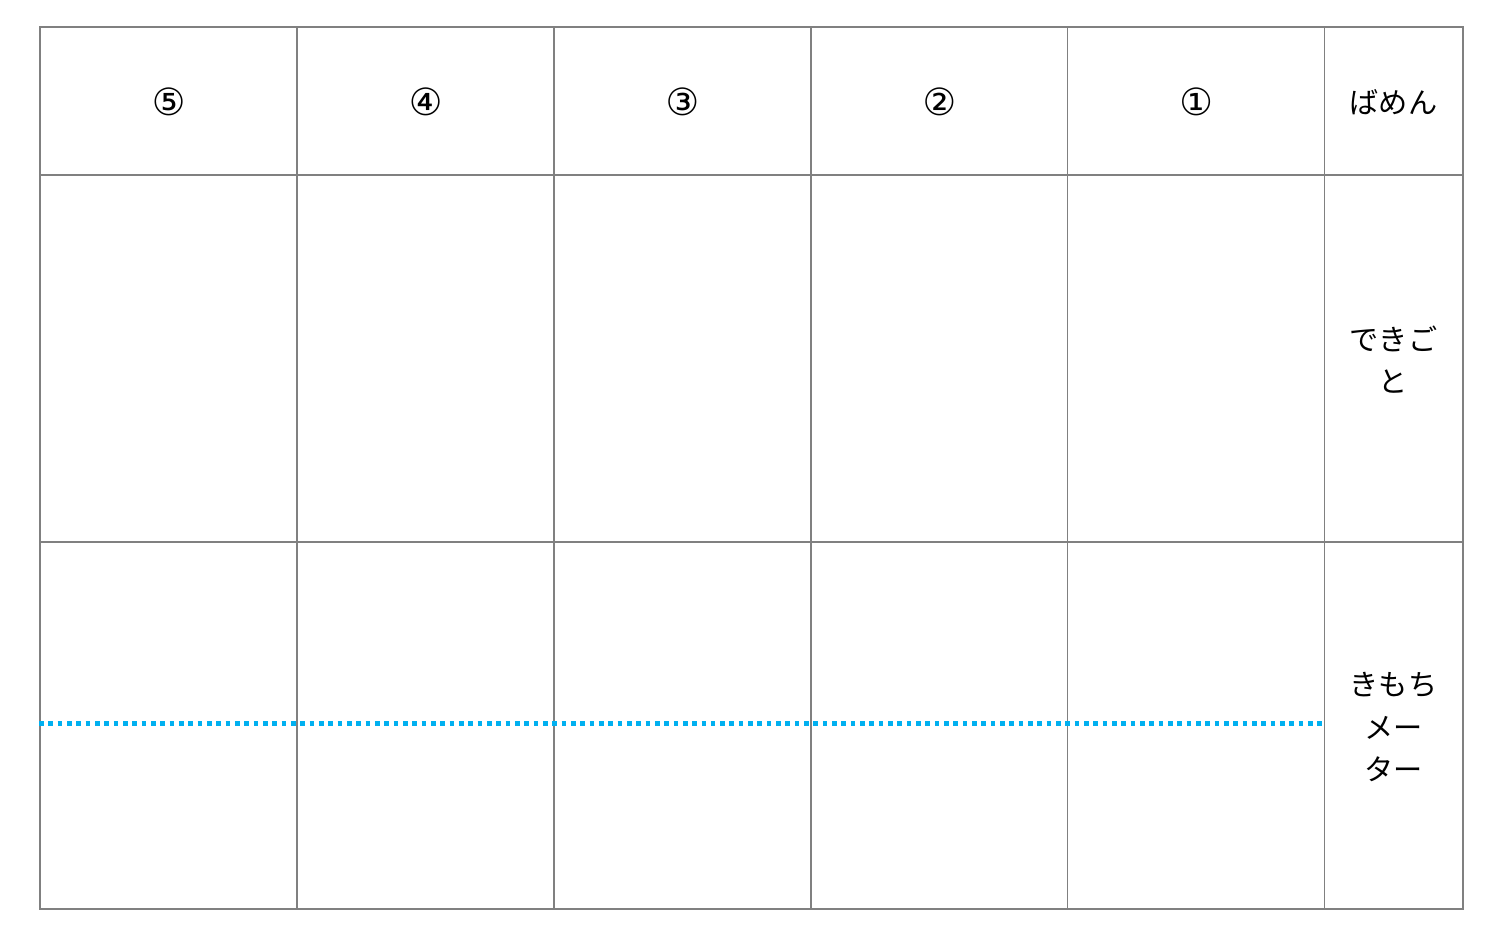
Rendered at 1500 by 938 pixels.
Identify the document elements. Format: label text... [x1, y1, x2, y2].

table_cell [41, 543, 296, 723]
table_cell [1068, 543, 1324, 908]
table_cell [812, 543, 1067, 723]
table_cell [298, 543, 553, 723]
table_cell [298, 724, 553, 908]
table_cell [555, 176, 810, 541]
table_header ④ [298, 28, 553, 174]
table_cell [41, 176, 296, 541]
table_header ばめん [1325, 28, 1462, 174]
table_header ③ [555, 28, 810, 174]
table_cell [555, 543, 810, 723]
table_cell きもちメーター [1325, 543, 1462, 908]
table_cell [1068, 176, 1324, 541]
table_cell [555, 724, 810, 908]
table_header ② [812, 28, 1067, 174]
table_cell [298, 176, 553, 541]
table_header ⑤ [41, 28, 296, 174]
table_cell [812, 724, 1067, 908]
table_cell [41, 724, 296, 908]
table_cell [812, 176, 1067, 541]
table_header ① [1068, 28, 1324, 174]
table_cell できごと [1325, 176, 1462, 541]
